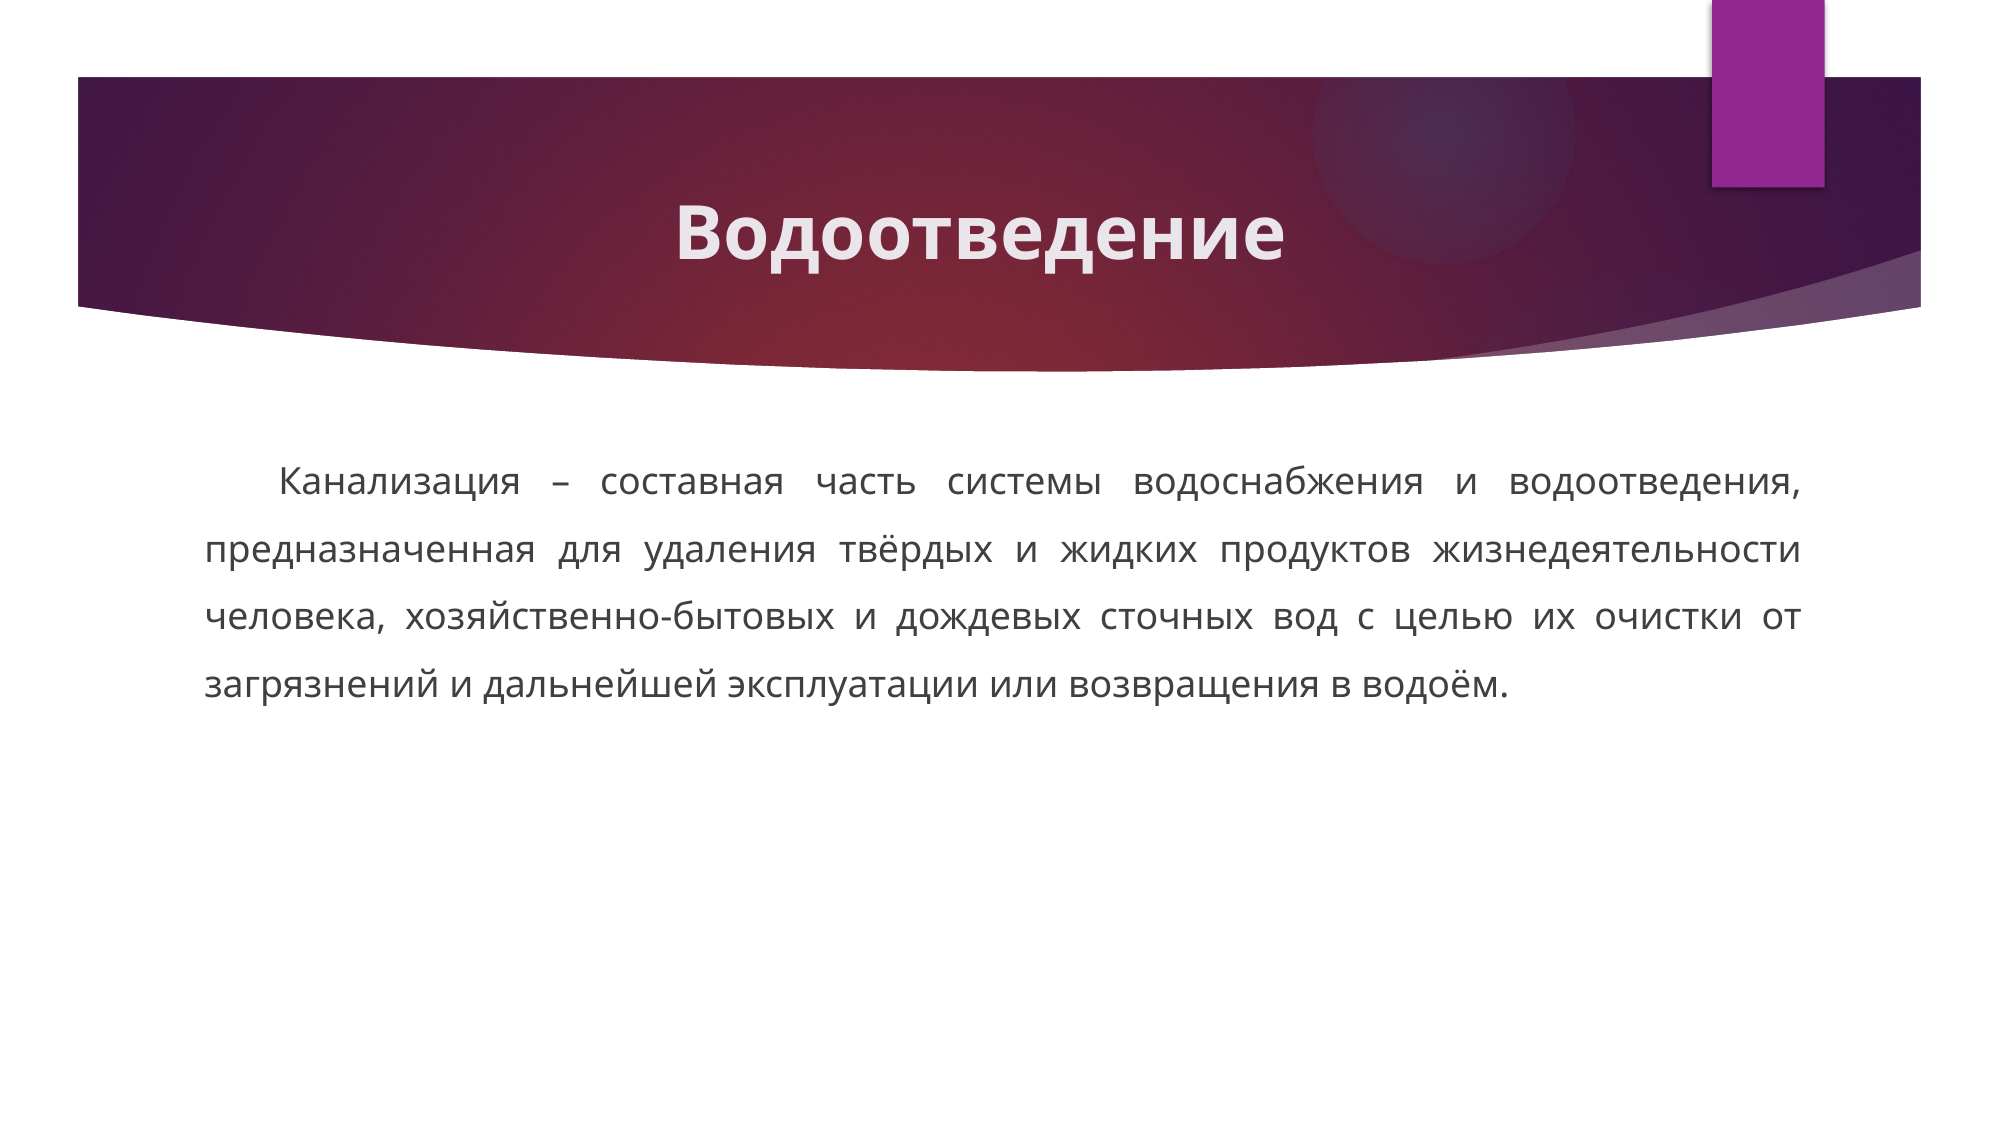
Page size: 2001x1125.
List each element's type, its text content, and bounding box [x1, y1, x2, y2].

title Водоотведение [261, 171, 1699, 288]
list Канализация – составная часть системы водоснабжения и водоотведения, предназначенная для удаления твёрдых и жидких продуктов жизнедеятельности человека, хозяйственно-бытовых и дождевых сточных вод с целью их очистки от загрязнений и дальнейшей эксплуатации или возвращения в водоём. [189, 427, 1818, 988]
